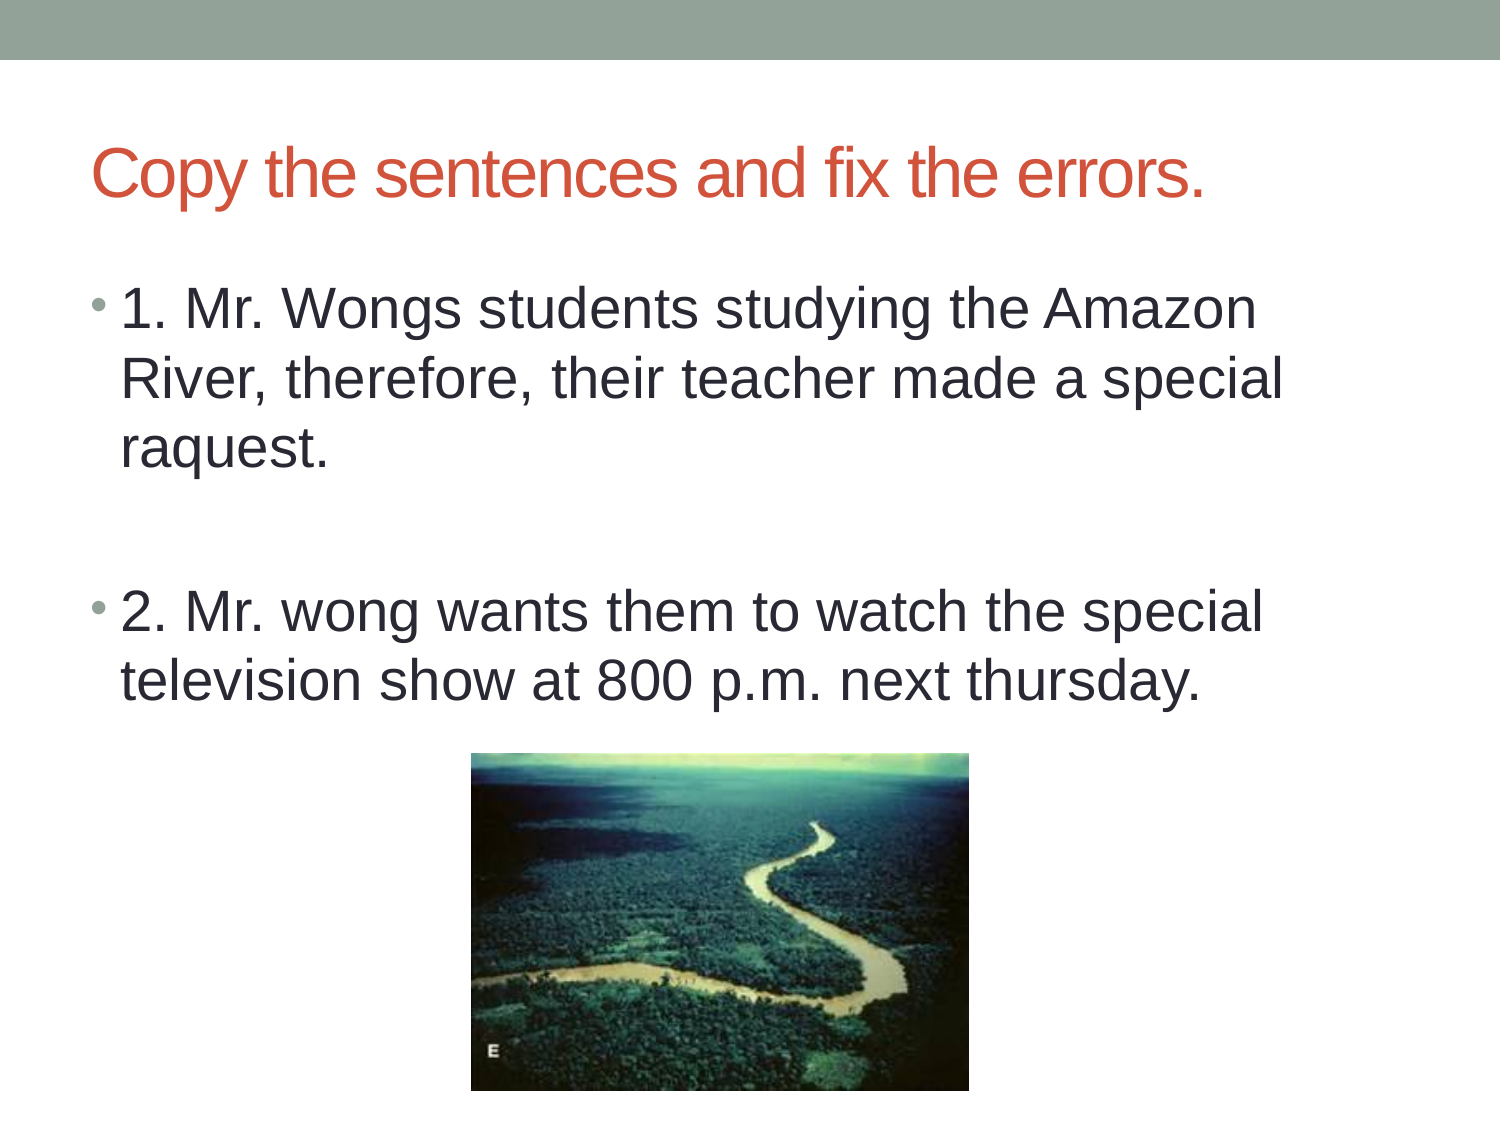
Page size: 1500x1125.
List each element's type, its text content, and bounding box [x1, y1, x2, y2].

title Copy the sentences and fix the errors. [75, 87, 1425, 250]
picture [471, 753, 969, 1091]
list 1. Mr. Wongs students studying the Amazon River, therefore, their teacher made a special raquest. 2. Mr. wong wants them to watch the special television show at 800 p.m. next thursday. [75, 262, 1425, 1063]
